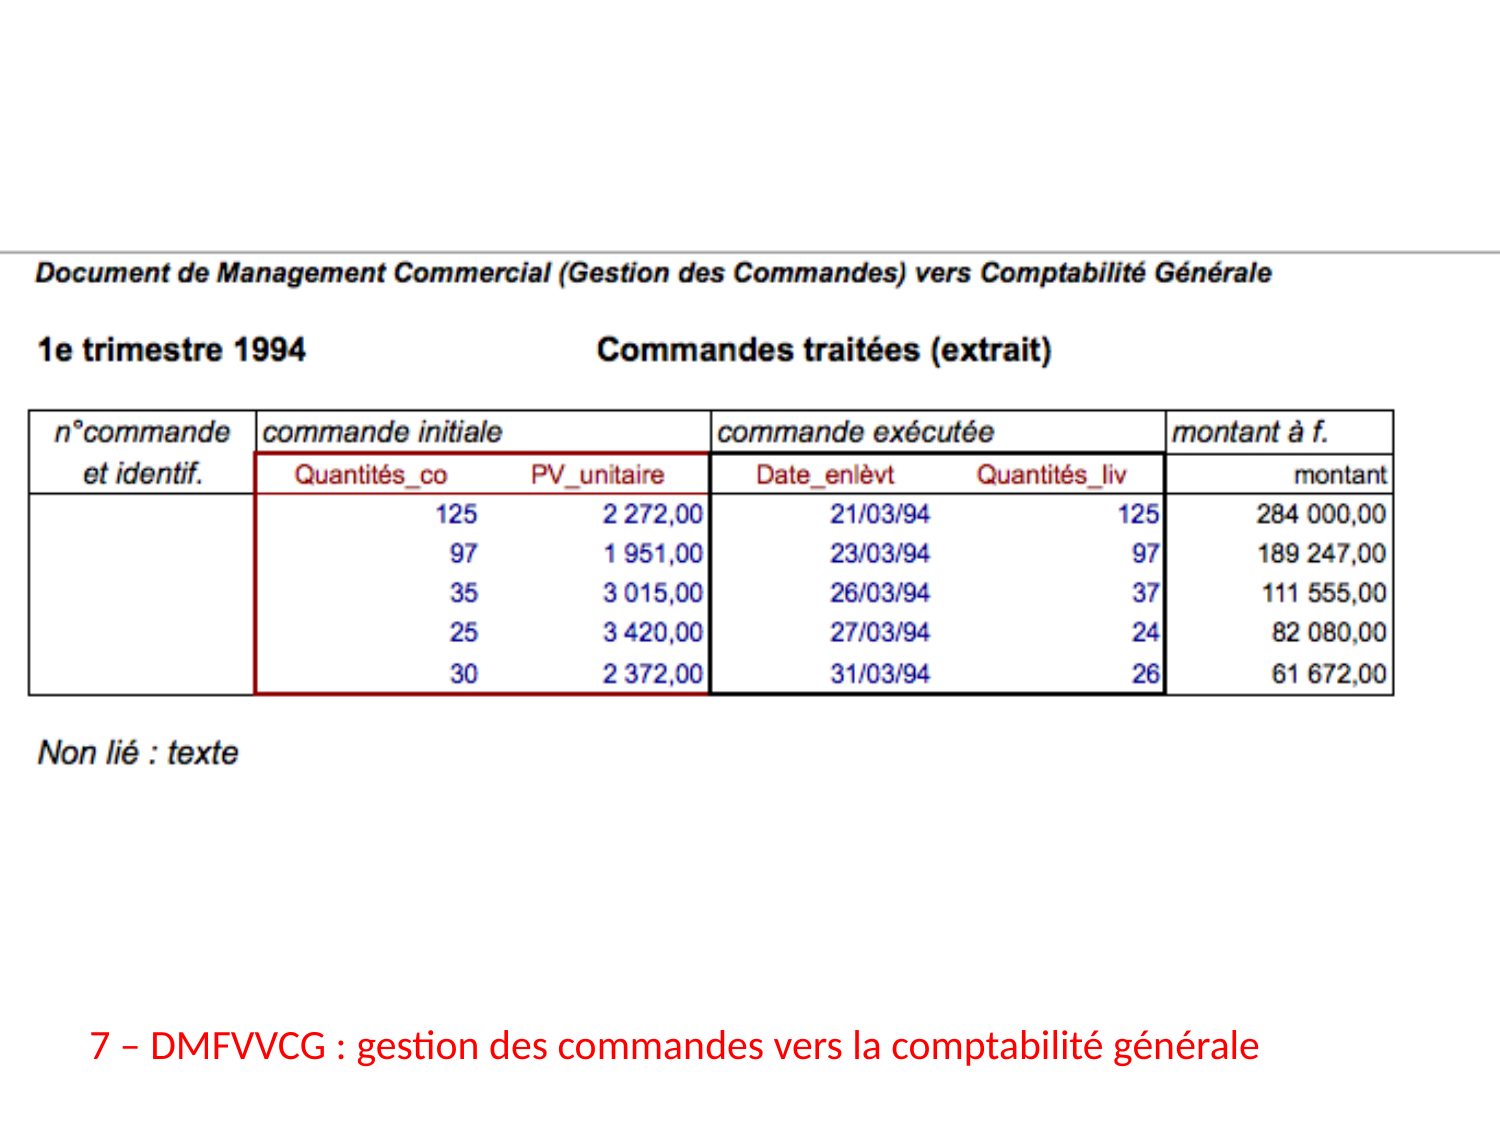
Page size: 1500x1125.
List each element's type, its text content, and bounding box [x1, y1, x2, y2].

title 7 – DMFVVCG : gestion des commandes vers la comptabilité générale [0, 997, 1350, 1089]
picture [0, 250, 1500, 791]
